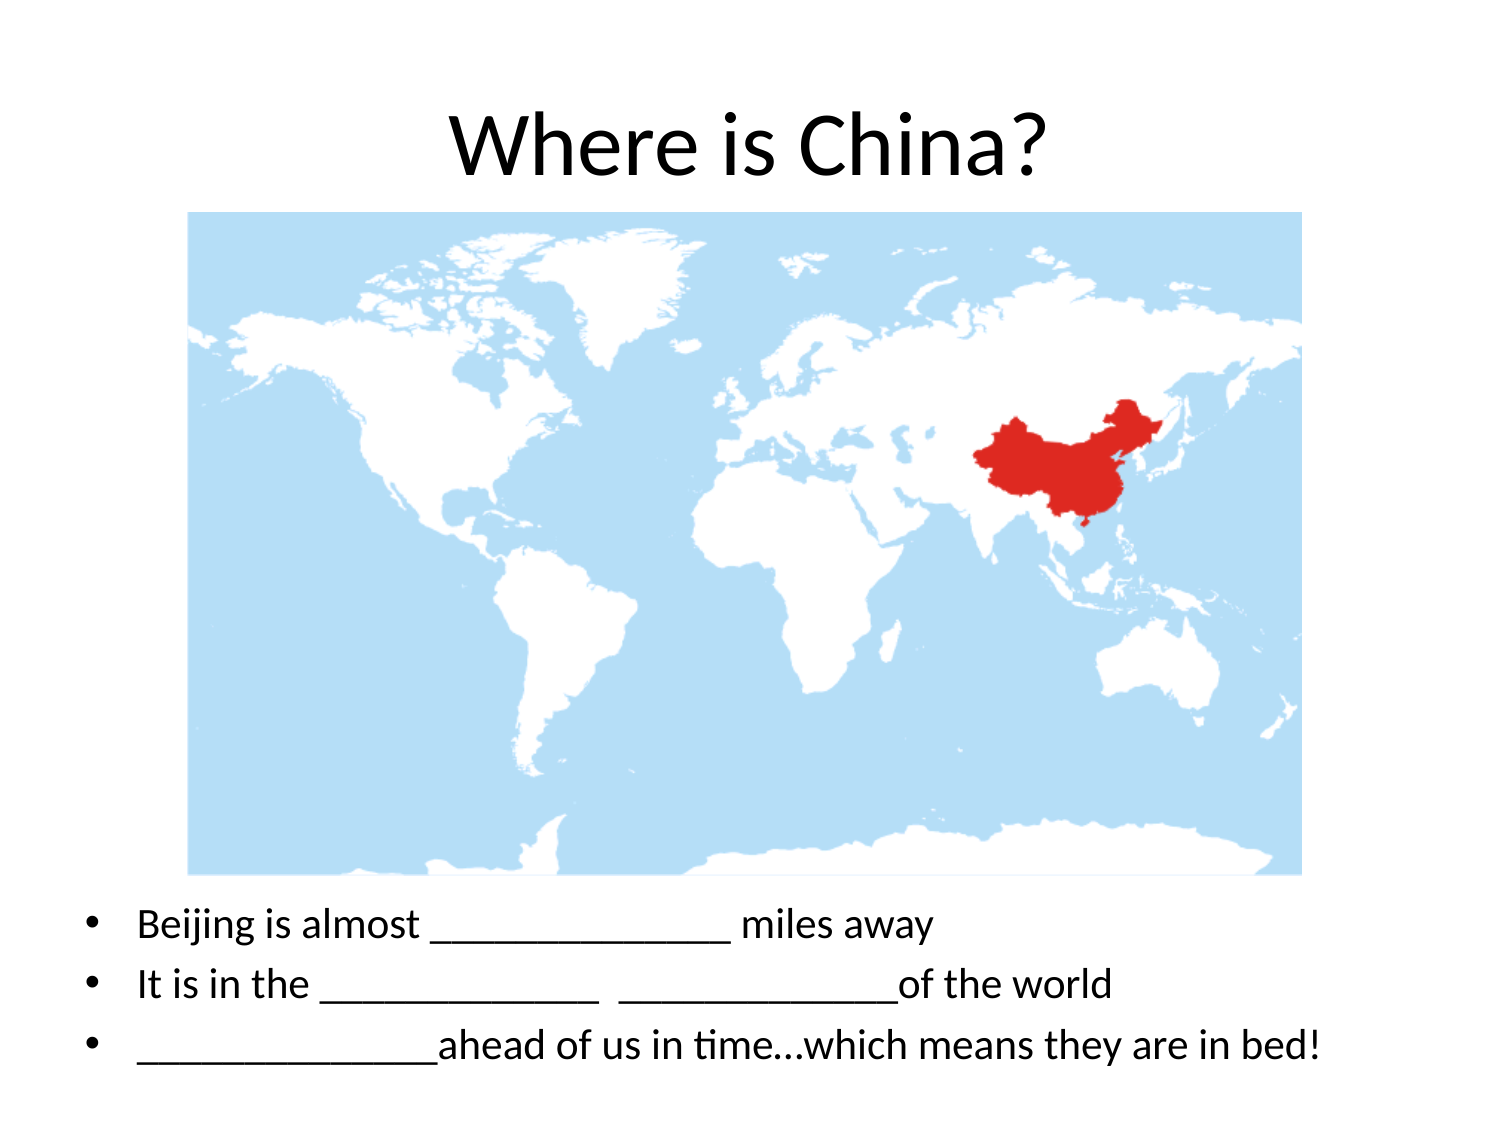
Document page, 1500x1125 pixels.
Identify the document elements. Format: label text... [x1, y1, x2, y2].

picture [187, 212, 1303, 876]
title Where is China? [75, 45, 1425, 233]
list Beijing is almost ______________ miles away It is in the _____________ _____________of the world ______________ahead of us in time…which means they are in bed! [69, 887, 1420, 1113]
